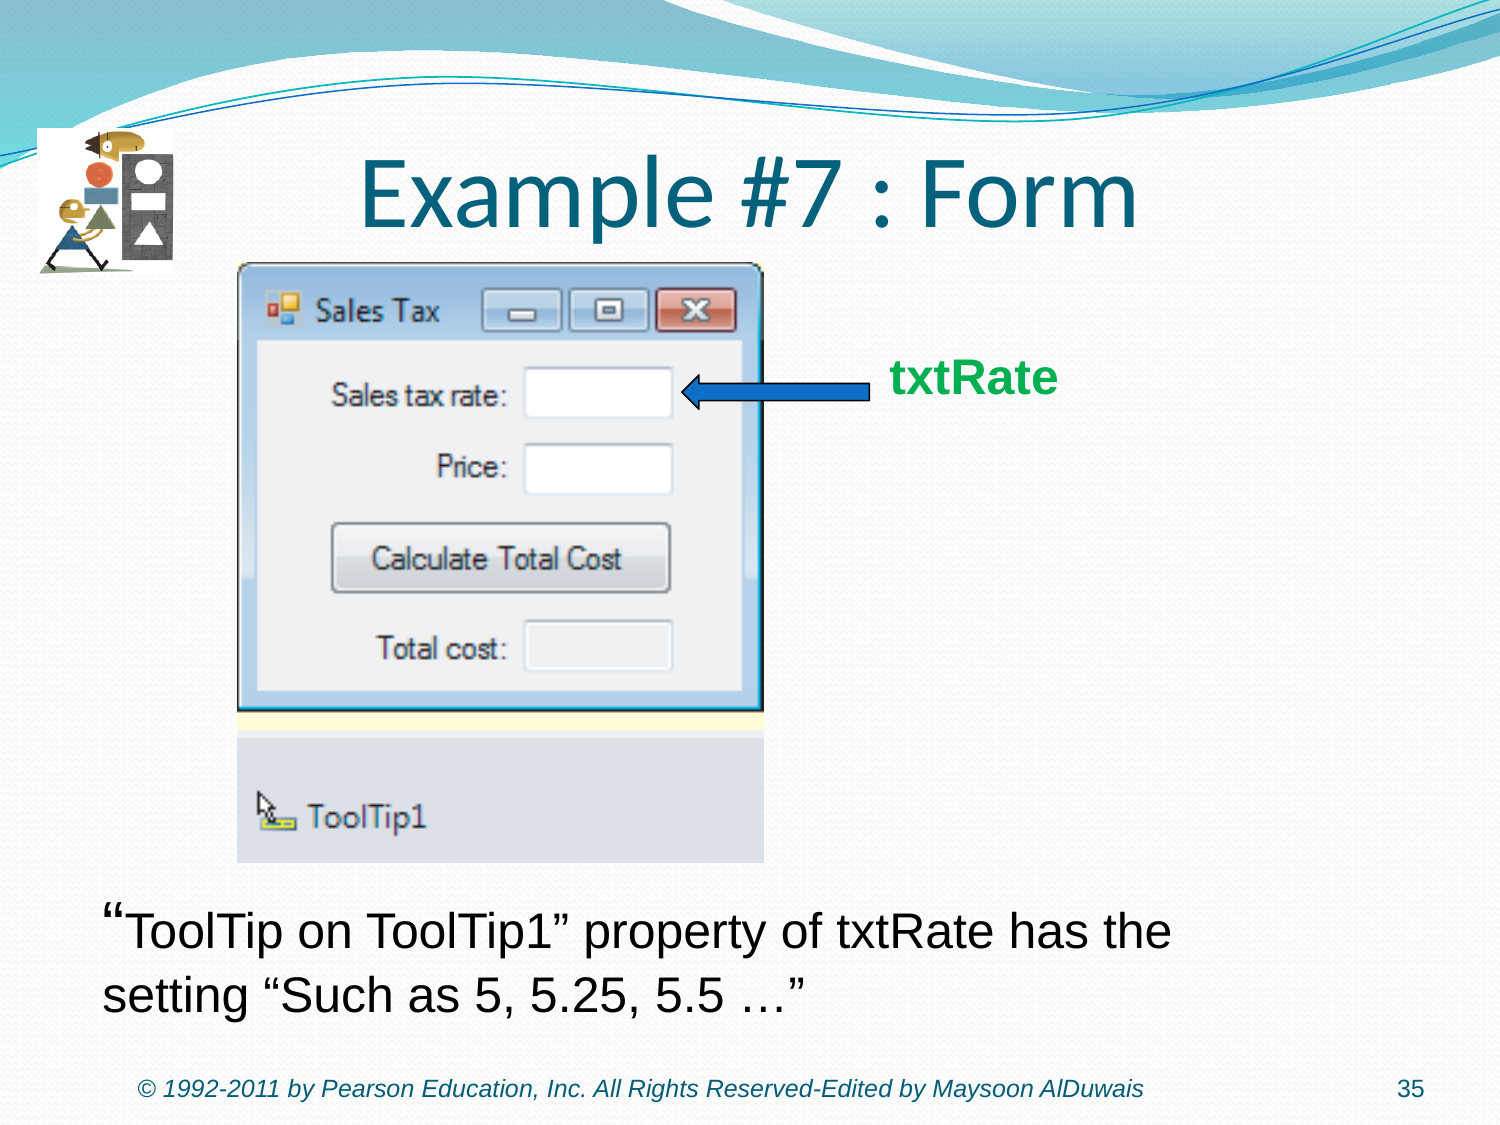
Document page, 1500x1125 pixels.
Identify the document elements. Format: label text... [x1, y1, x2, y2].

slide_number 35 [1299, 1042, 1425, 1103]
text_box txtRate [874, 337, 1074, 413]
text_box [769, 383, 870, 401]
picture [37, 128, 75, 275]
picture [237, 262, 764, 863]
text_box “ToolTip on ToolTip1” property of txtRate has the setting “Such as 5, 5.25, 5.5 …” [87, 874, 1325, 1030]
footer © 1992-2011 by Pearson Education, Inc. All Rights Reserved-Edited by Maysoon AlDuwais [137, 1042, 1299, 1103]
title Example #7 : Form [75, 115, 1425, 303]
